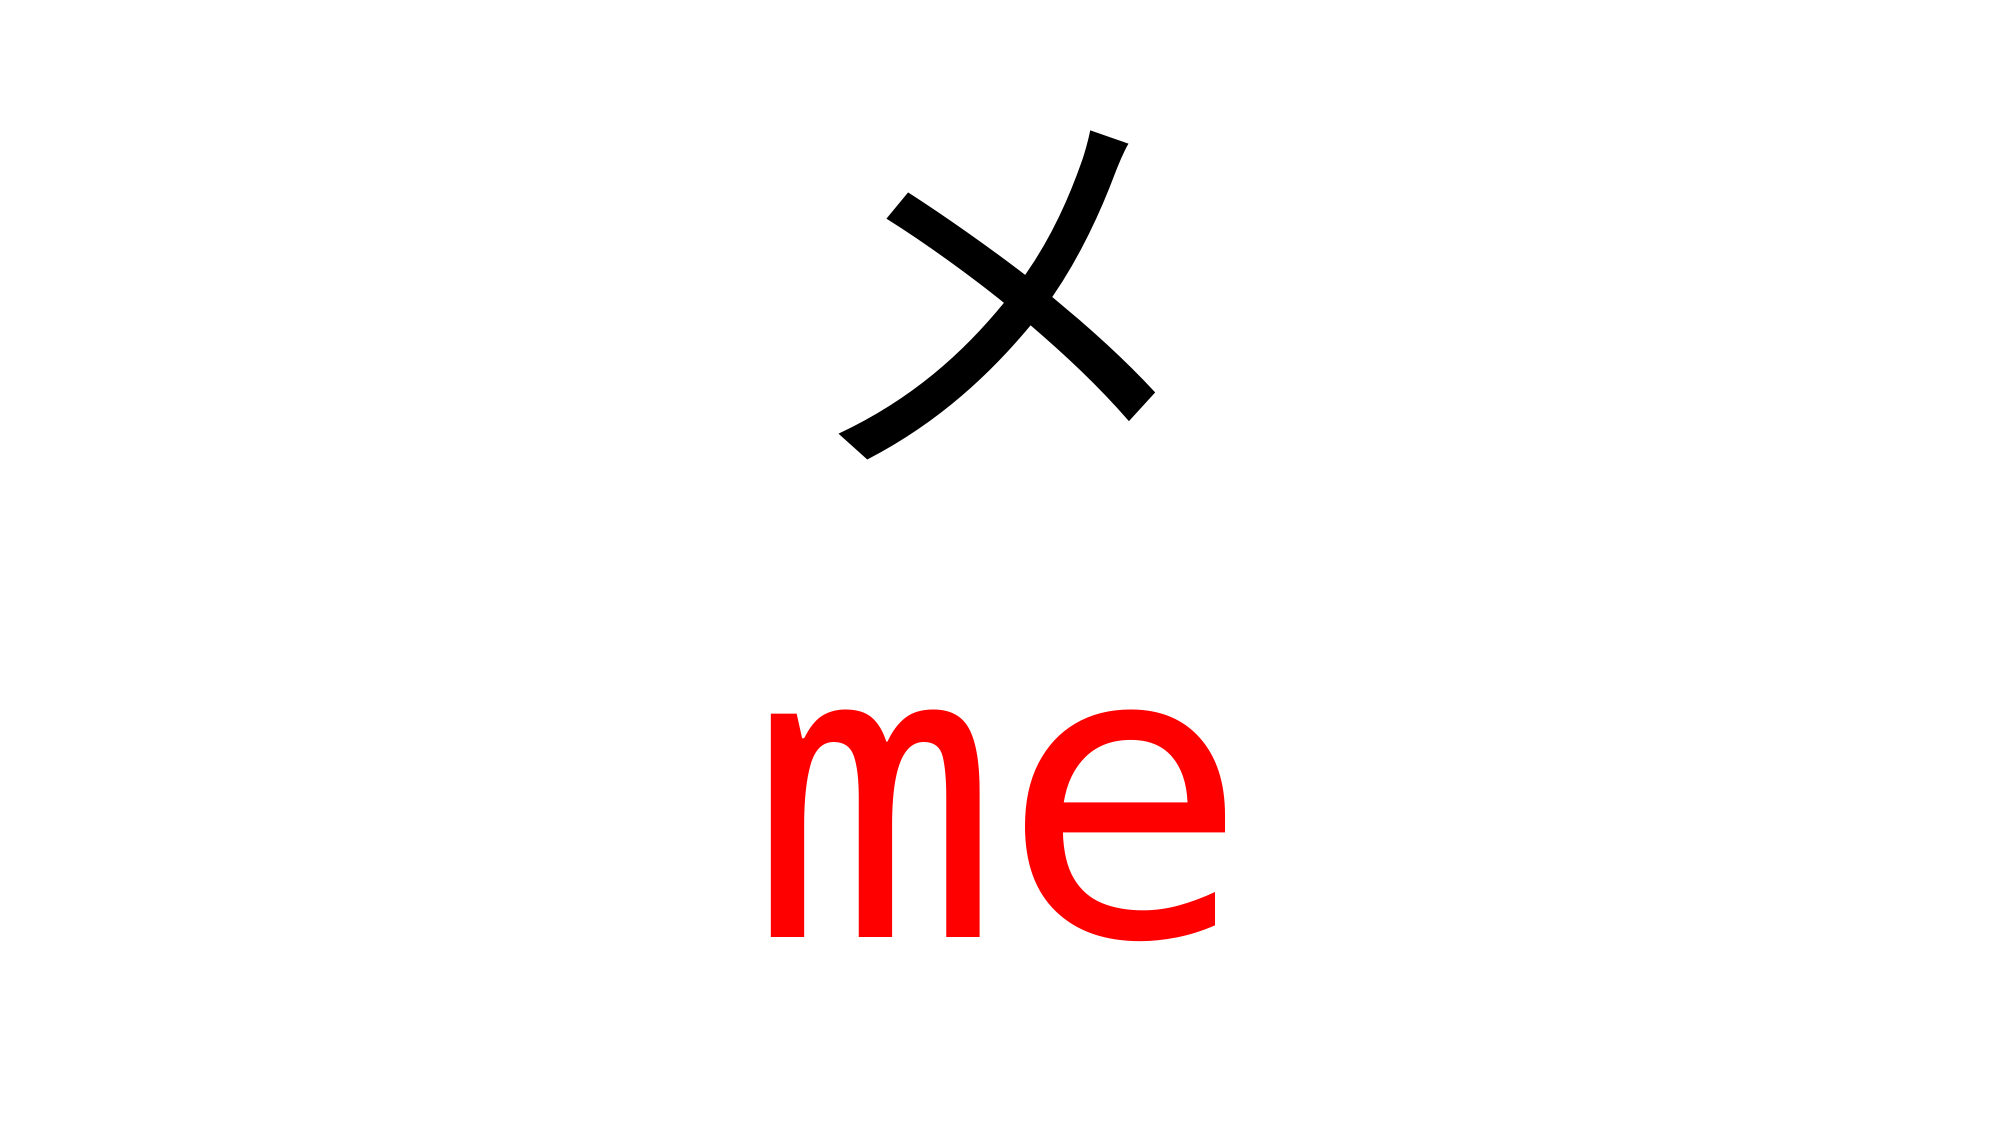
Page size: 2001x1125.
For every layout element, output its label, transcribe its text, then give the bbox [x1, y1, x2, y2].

text_box me [249, 562, 1750, 1036]
title メ [249, 71, 1750, 545]
